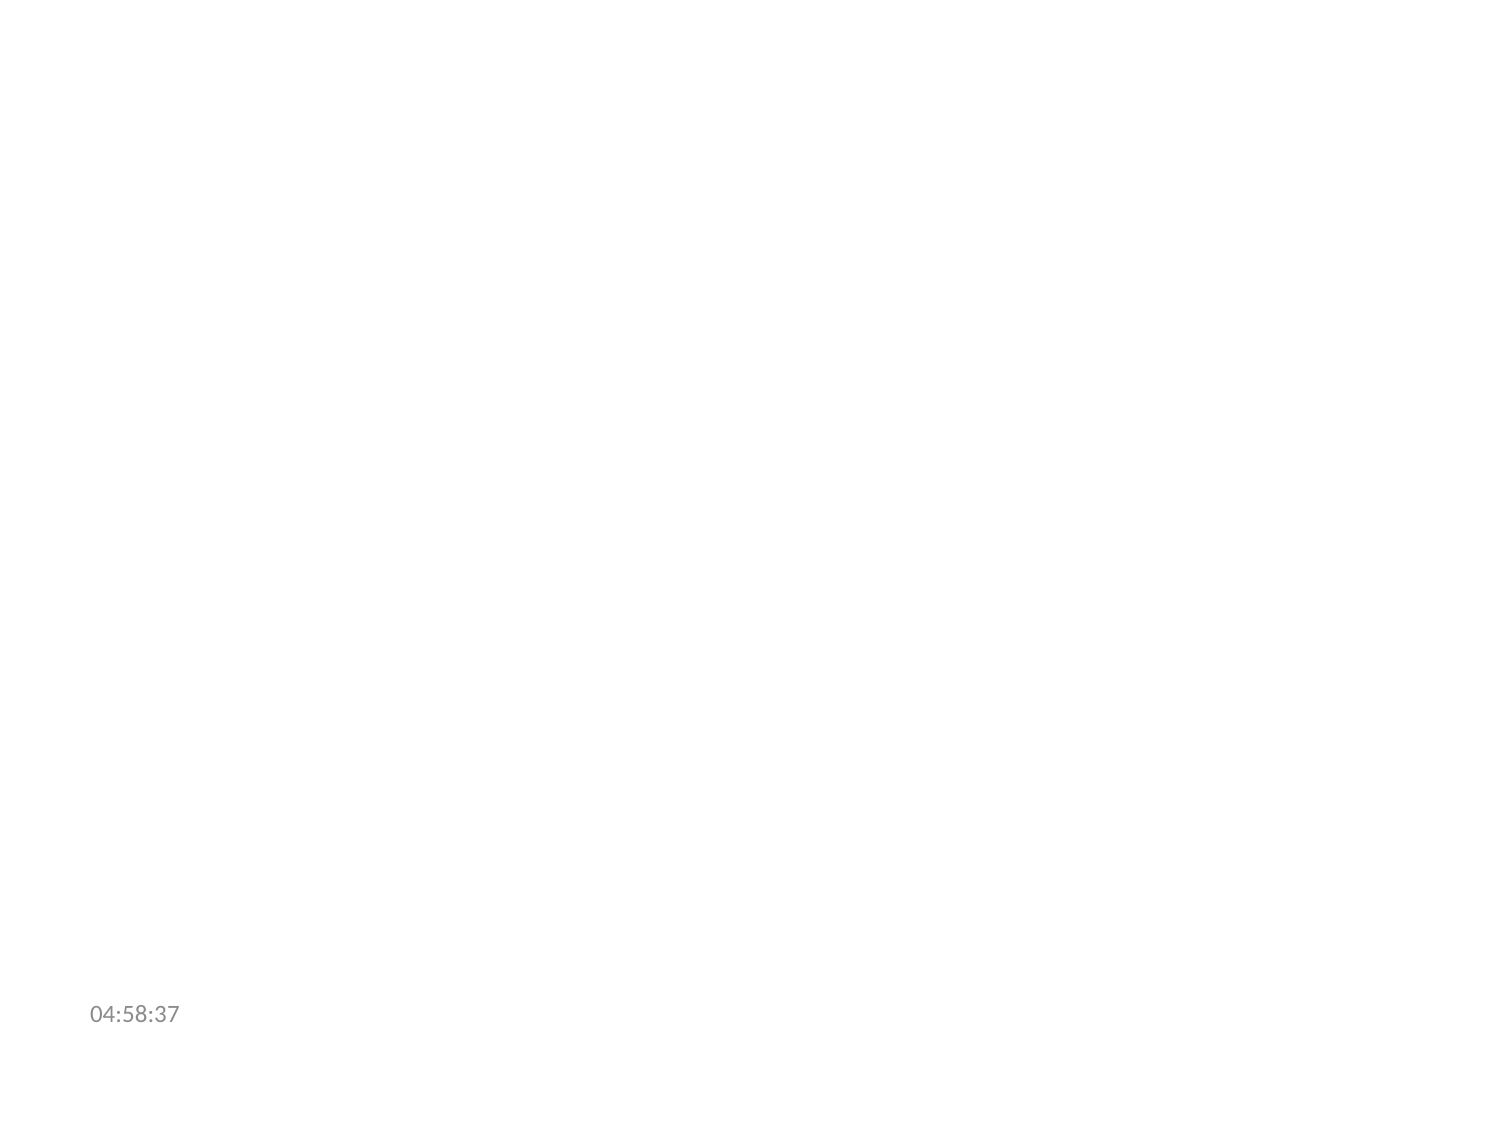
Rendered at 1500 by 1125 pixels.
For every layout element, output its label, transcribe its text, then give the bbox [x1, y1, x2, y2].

text_box 15:35:09 [75, 982, 425, 1043]
